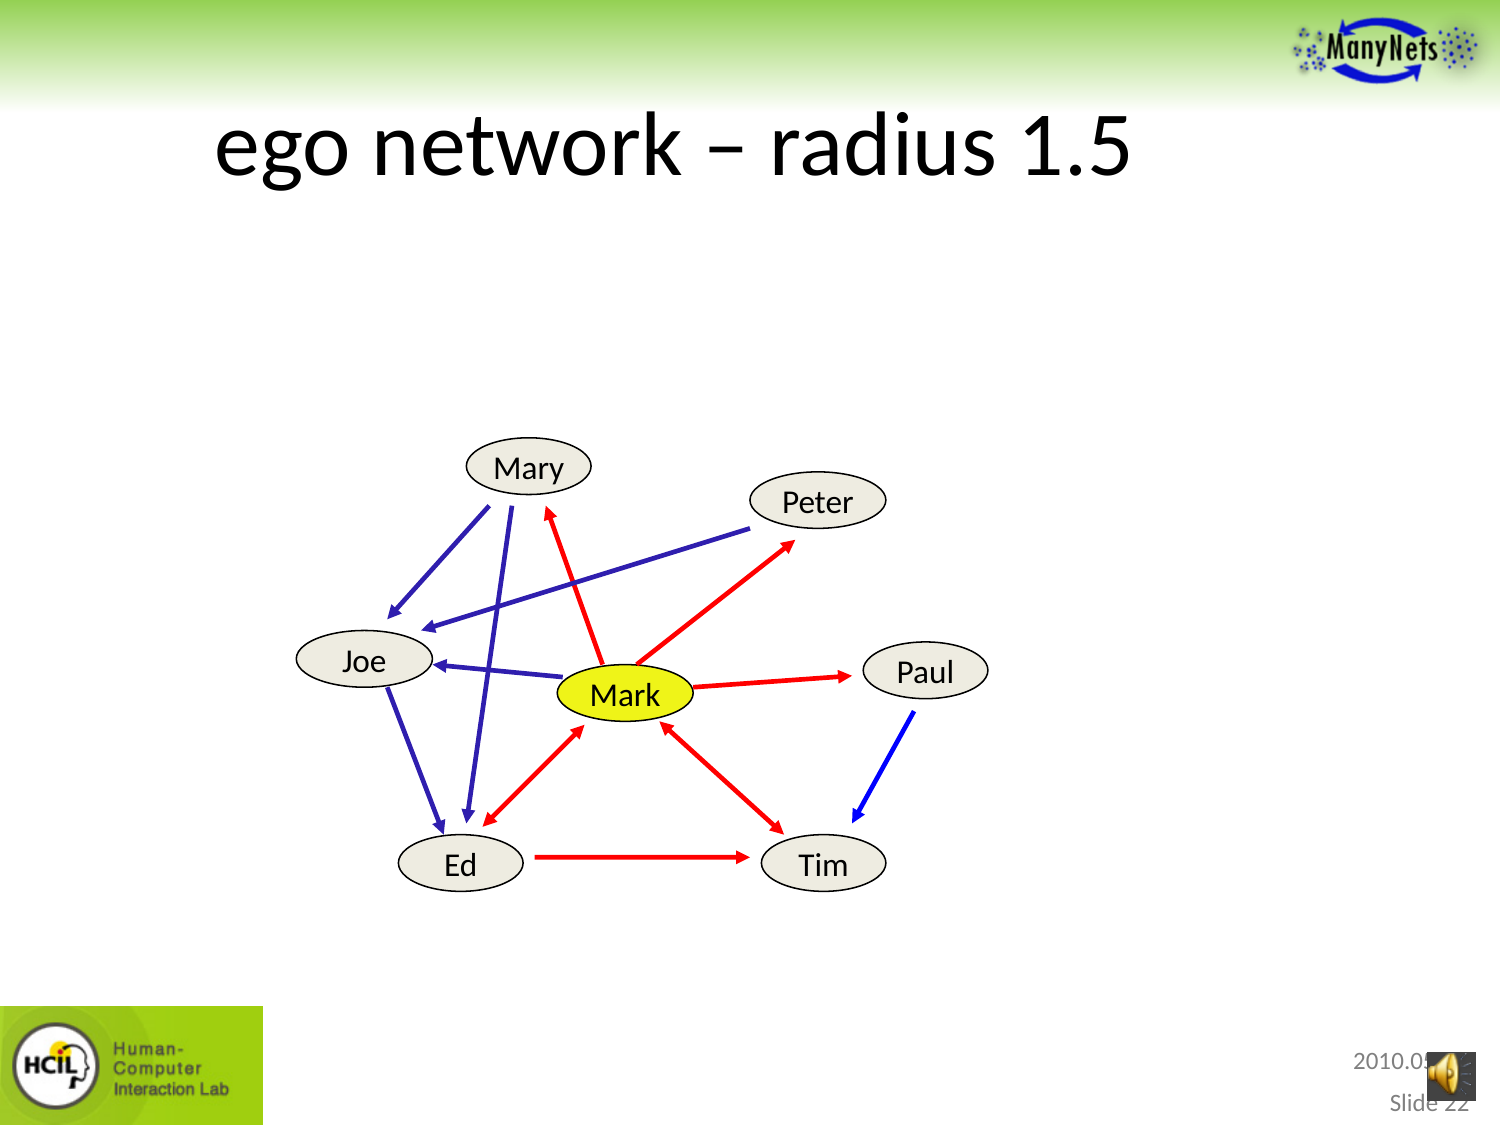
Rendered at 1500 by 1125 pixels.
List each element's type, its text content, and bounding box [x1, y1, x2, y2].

text_box Mary [466, 437, 592, 495]
text_box [636, 539, 796, 665]
text_box [693, 670, 853, 688]
picture [1276, 12, 1500, 90]
title ego network – radius 1.5 [0, 45, 1350, 233]
text_box [659, 721, 785, 835]
text_box Peter [749, 471, 886, 529]
picture [0, 1006, 263, 1125]
text_box [387, 687, 446, 835]
text_box [432, 659, 488, 672]
text_box Tim [761, 834, 886, 892]
text_box [534, 851, 751, 864]
text_box [544, 505, 574, 583]
text_box [461, 505, 513, 824]
text_box Paul [863, 641, 988, 699]
text_box [421, 606, 497, 633]
text_box Mark [557, 664, 694, 722]
text_box Joe [296, 630, 433, 688]
text_box [387, 505, 490, 620]
text_box Ed [398, 834, 524, 892]
text_box [482, 724, 585, 827]
picture [1426, 1051, 1477, 1102]
text_box [852, 711, 915, 824]
